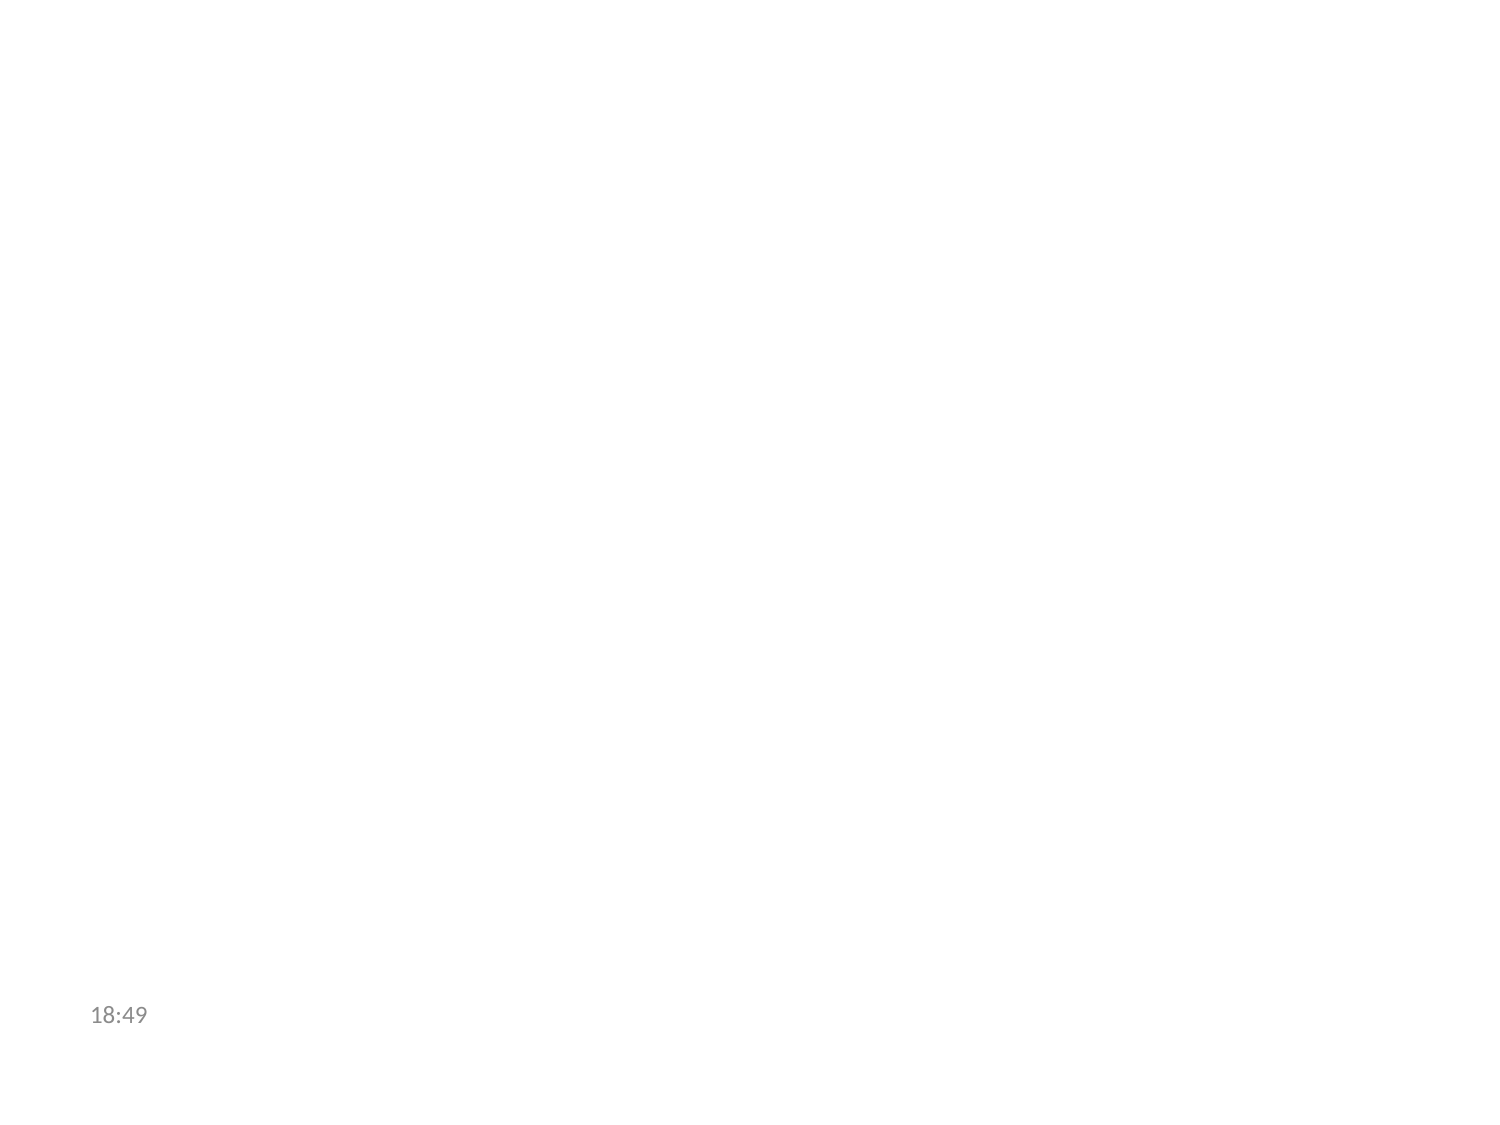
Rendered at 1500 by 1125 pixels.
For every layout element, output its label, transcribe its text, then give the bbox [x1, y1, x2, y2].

text_box 15:35 [75, 983, 425, 1044]
